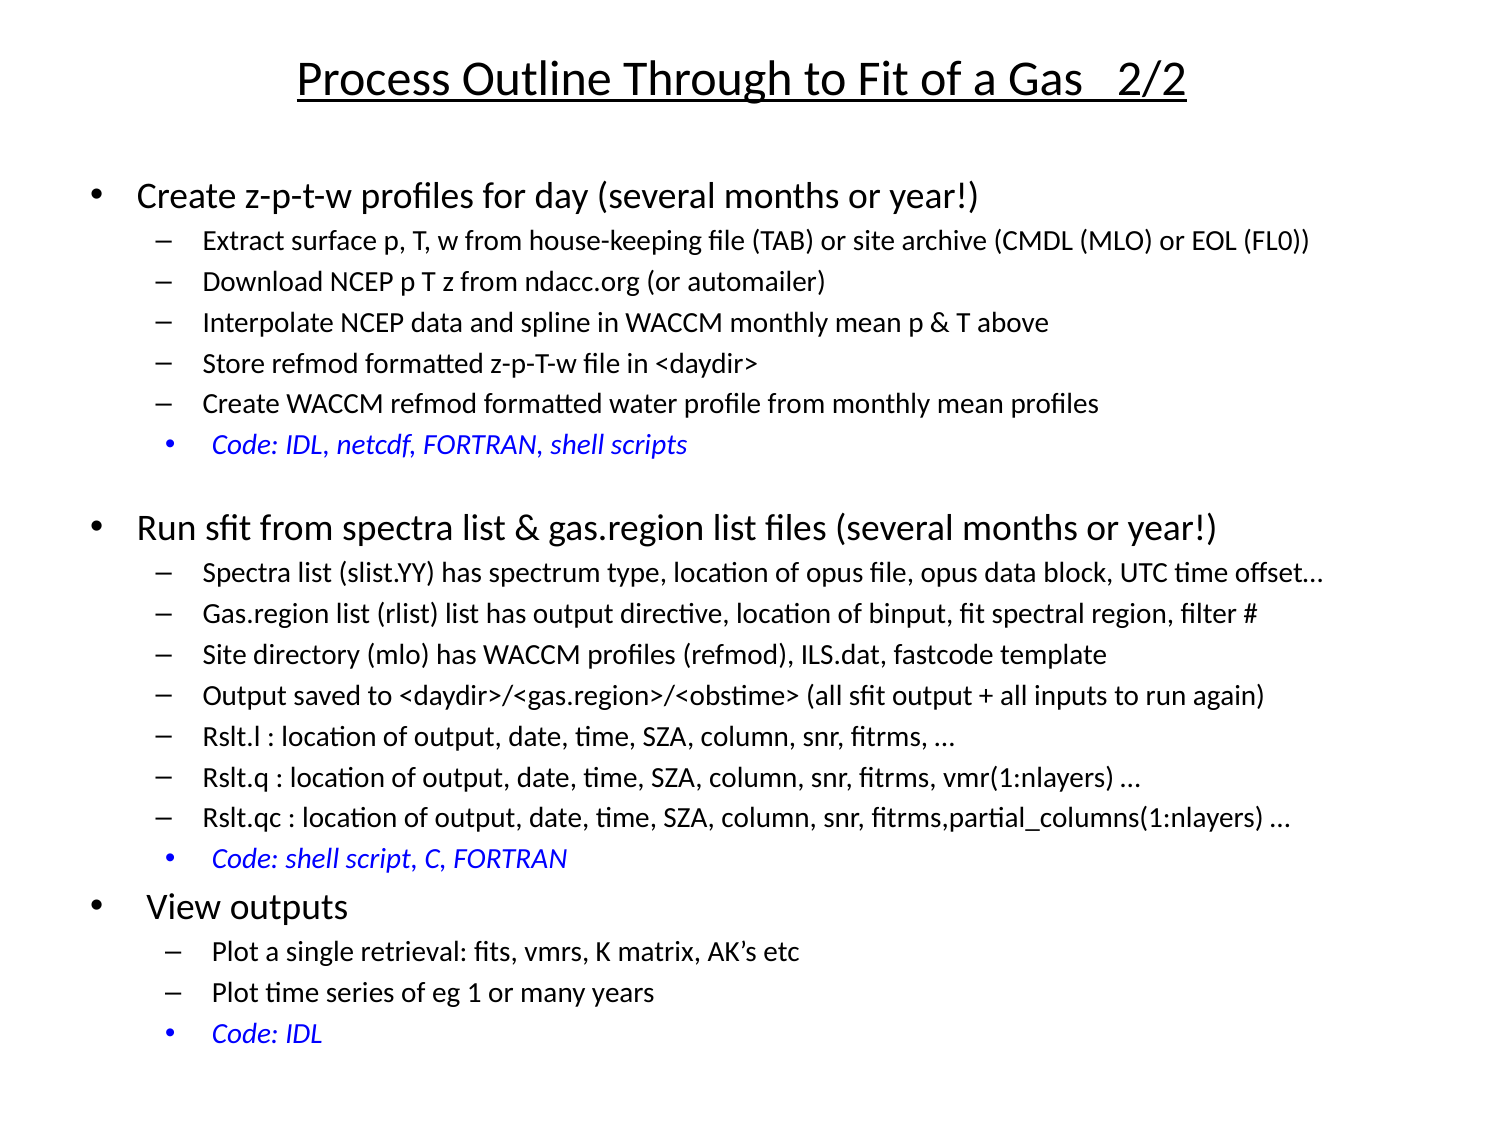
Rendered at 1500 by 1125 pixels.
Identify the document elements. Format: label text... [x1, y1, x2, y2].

list Create z-p-t-w profiles for day (several months or year!) Extract surface p, T, w from house-keeping file (TAB) or site archive (CMDL (MLO) or EOL (FL0)) Download NCEP p T z from ndacc.org (or automailer) Interpolate NCEP data and spline in WACCM monthly mean p & T above Store refmod formatted z-p-T-w file in <daydir> Create WACCM refmod formatted water profile from monthly mean profiles Code: IDL, netcdf, FORTRAN, shell scripts Run sfit from spectra list & gas.region list files (several months or year!) Spectra list (slist.YY) has spectrum type, location of opus file, opus data block, UTC time offset… Gas.region list (rlist) list has output directive, location of binput, fit spectral region, filter # Site directory (mlo) has WACCM profiles (refmod), ILS.dat, fastcode template Output saved to <daydir>/<gas.region>/<obstime> (all sfit output + all inputs to run again) Rslt.l : location of output, date, time, SZA, column, snr, fitrms, … Rslt.q : location of output, date, time, SZA, column, snr, fitrms, vmr(1:nlayers) … Rslt.qc : location of output, date, time, SZA, column, snr, fitrms,partial_columns(1:nlayers) … Code: shell script, C, FORTRAN View outputs Plot a single retrieval: fits, vmrs, K matrix, AK’s etc Plot time series of eg 1 or many years Code: IDL [75, 154, 1425, 1061]
text_box Process Outline Through to Fit of a Gas 2/2 [281, 37, 1202, 113]
